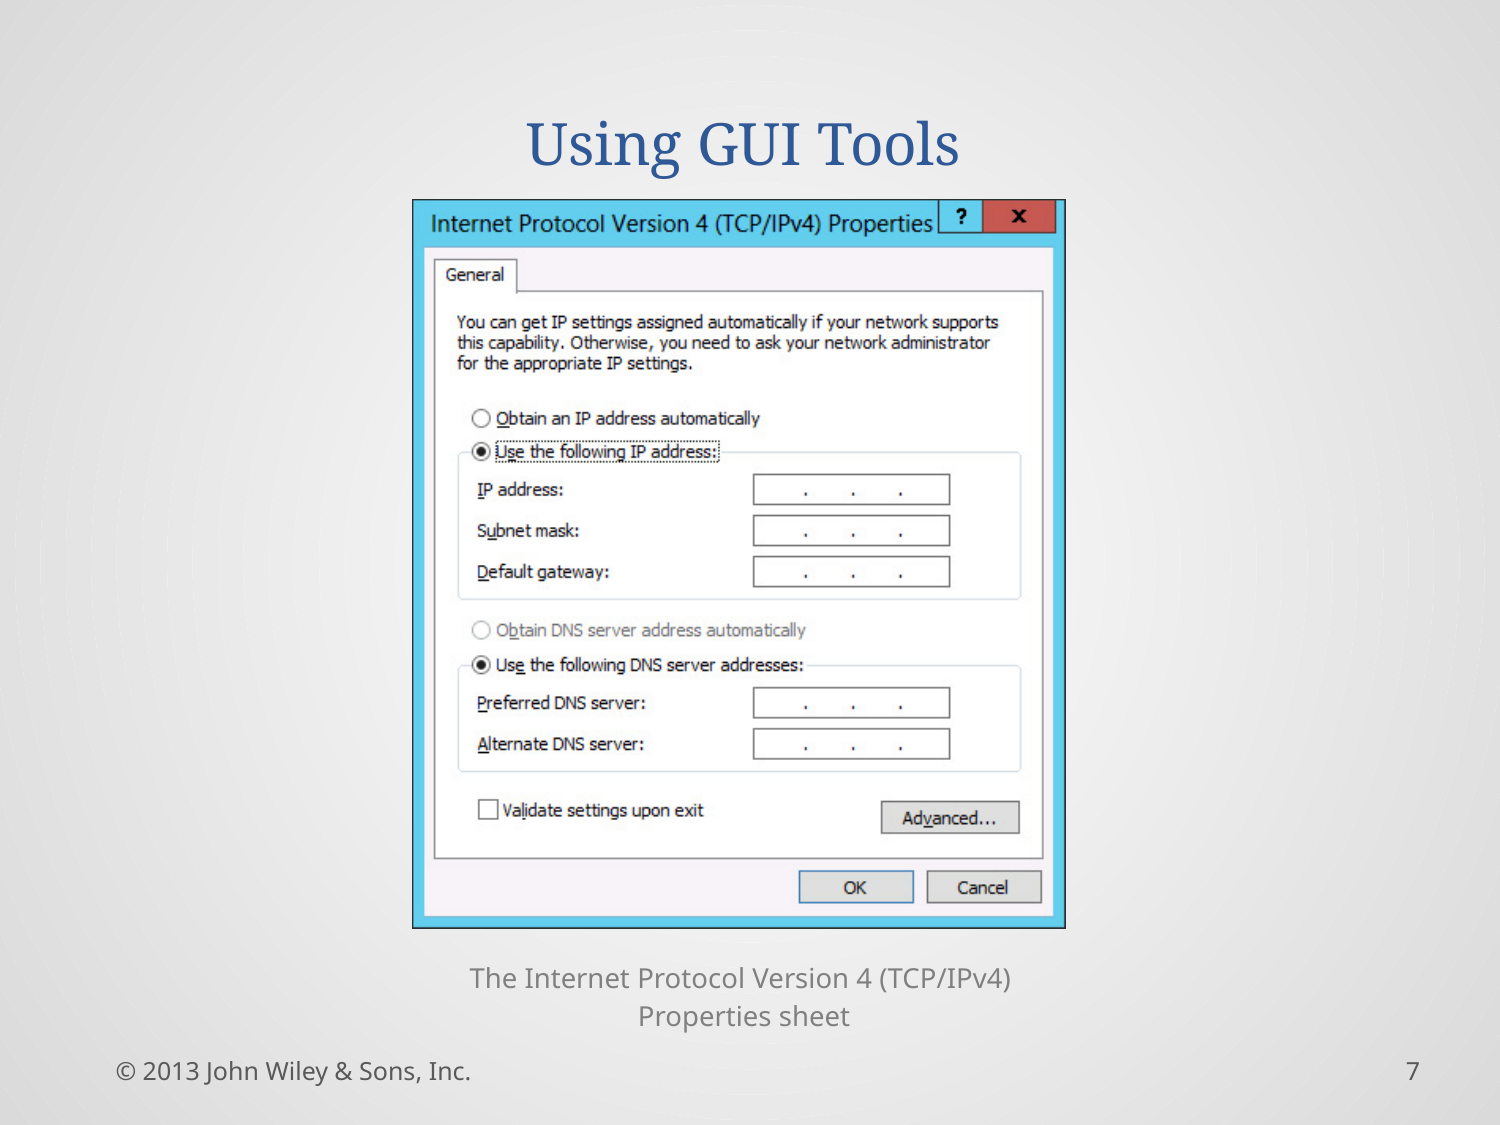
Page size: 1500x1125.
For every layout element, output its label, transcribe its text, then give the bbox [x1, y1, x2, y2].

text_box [412, 199, 1066, 980]
slide_number 7 [1401, 1042, 1494, 1103]
list The Internet Protocol Version 4 (TCP/IPv4) Properties sheet [275, 953, 1213, 1041]
title Using GUI Tools [275, 37, 1213, 185]
footer © 2013 John Wiley & Sons, Inc. [108, 1042, 576, 1103]
